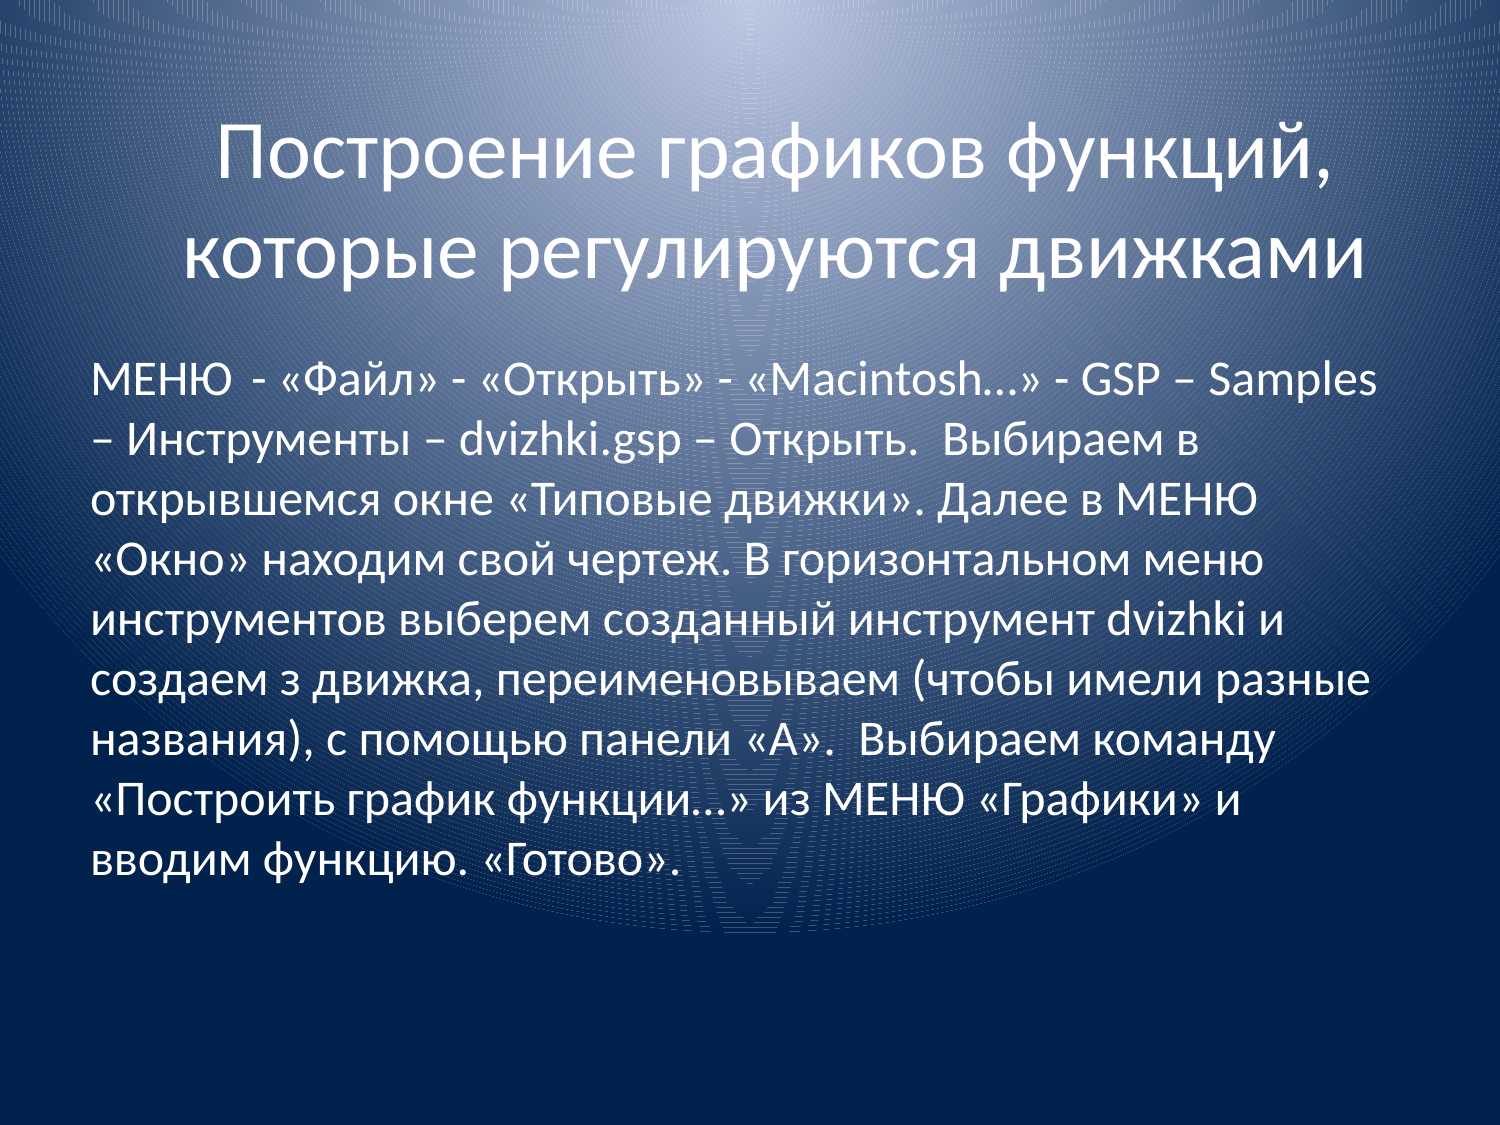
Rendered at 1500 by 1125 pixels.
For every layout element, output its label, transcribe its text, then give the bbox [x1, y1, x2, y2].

title Построение графиков функций, которые регулируются движками [100, 101, 1451, 290]
list МЕНЮ - «Файл» - «Открыть» - «Macintosh…» - GSP – Samples – Инструменты – dvizhki.gsp – Открыть. Выбираем в открывшемся окне «Типовые движки». Далее в МЕНЮ «Окно» находим свой чертеж. В горизонтальном меню инструментов выберем созданный инструмент dvizhki и создаем з движка, переименовываем (чтобы имели разные названия), с помощью панели «А». Выбираем команду «Построить график функции…» из МЕНЮ «Графики» и вводим функцию. «Готово». [75, 338, 1425, 1012]
